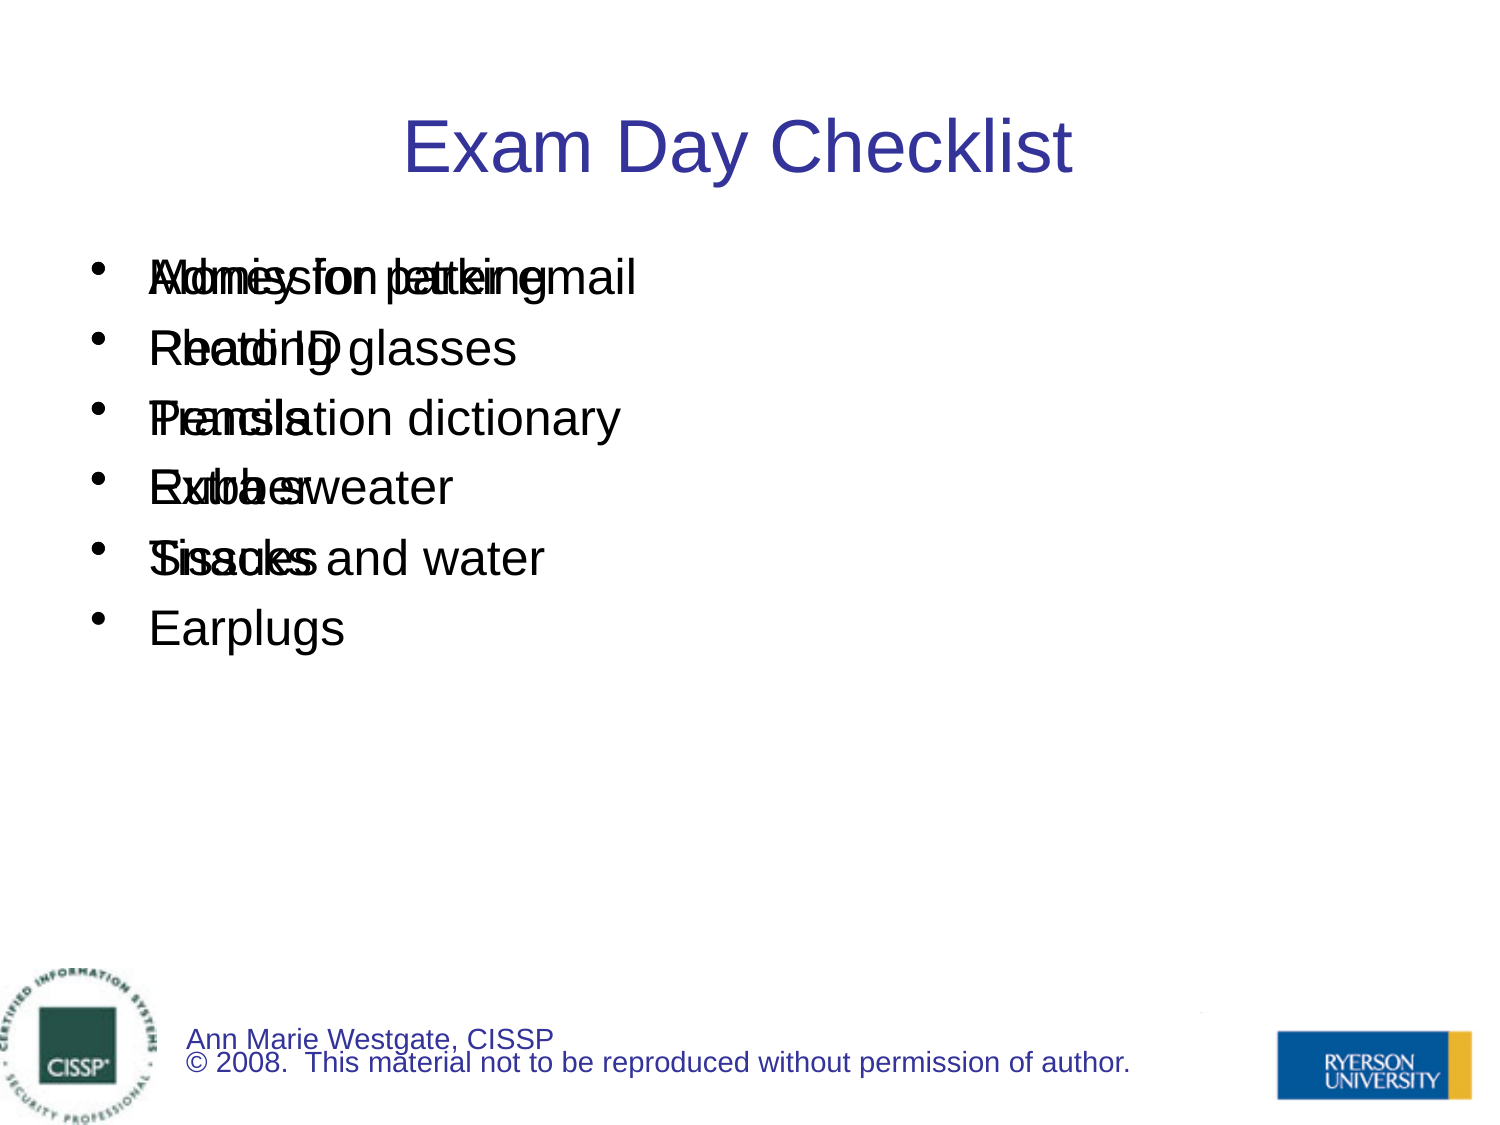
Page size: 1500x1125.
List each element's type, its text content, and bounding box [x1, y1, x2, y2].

title Exam Day Checklist [70, 37, 1407, 247]
footer Ann Marie Westgate, CISSP © 2008. This material not to be reproduced without permission of author. [170, 1022, 1164, 1093]
picture [1200, 1012, 1500, 1125]
list Money for parking Reading glasses Translation dictionary Extra sweater Tissues Earplugs [74, 237, 1401, 981]
picture [0, 968, 157, 1125]
